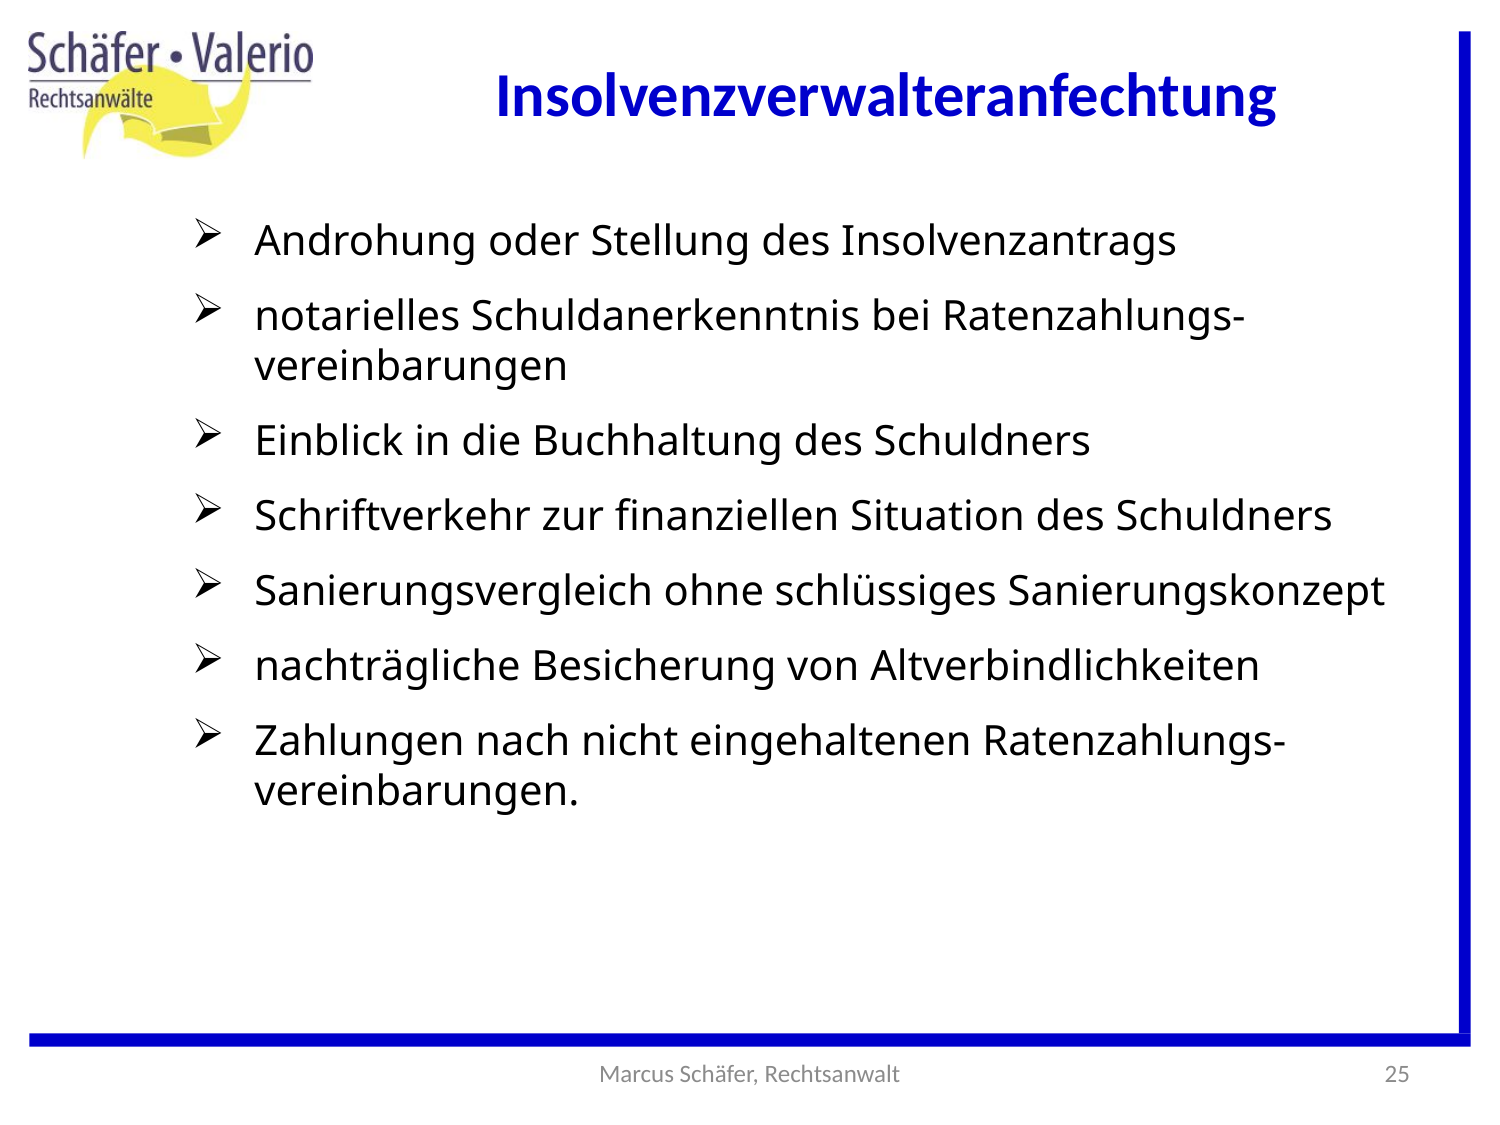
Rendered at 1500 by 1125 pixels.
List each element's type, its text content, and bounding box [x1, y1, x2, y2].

picture [28, 31, 314, 160]
footer Marcus Schäfer, Rechtsanwalt [512, 1055, 988, 1103]
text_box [29, 31, 1471, 1048]
slide_number 25 [1074, 1055, 1425, 1103]
